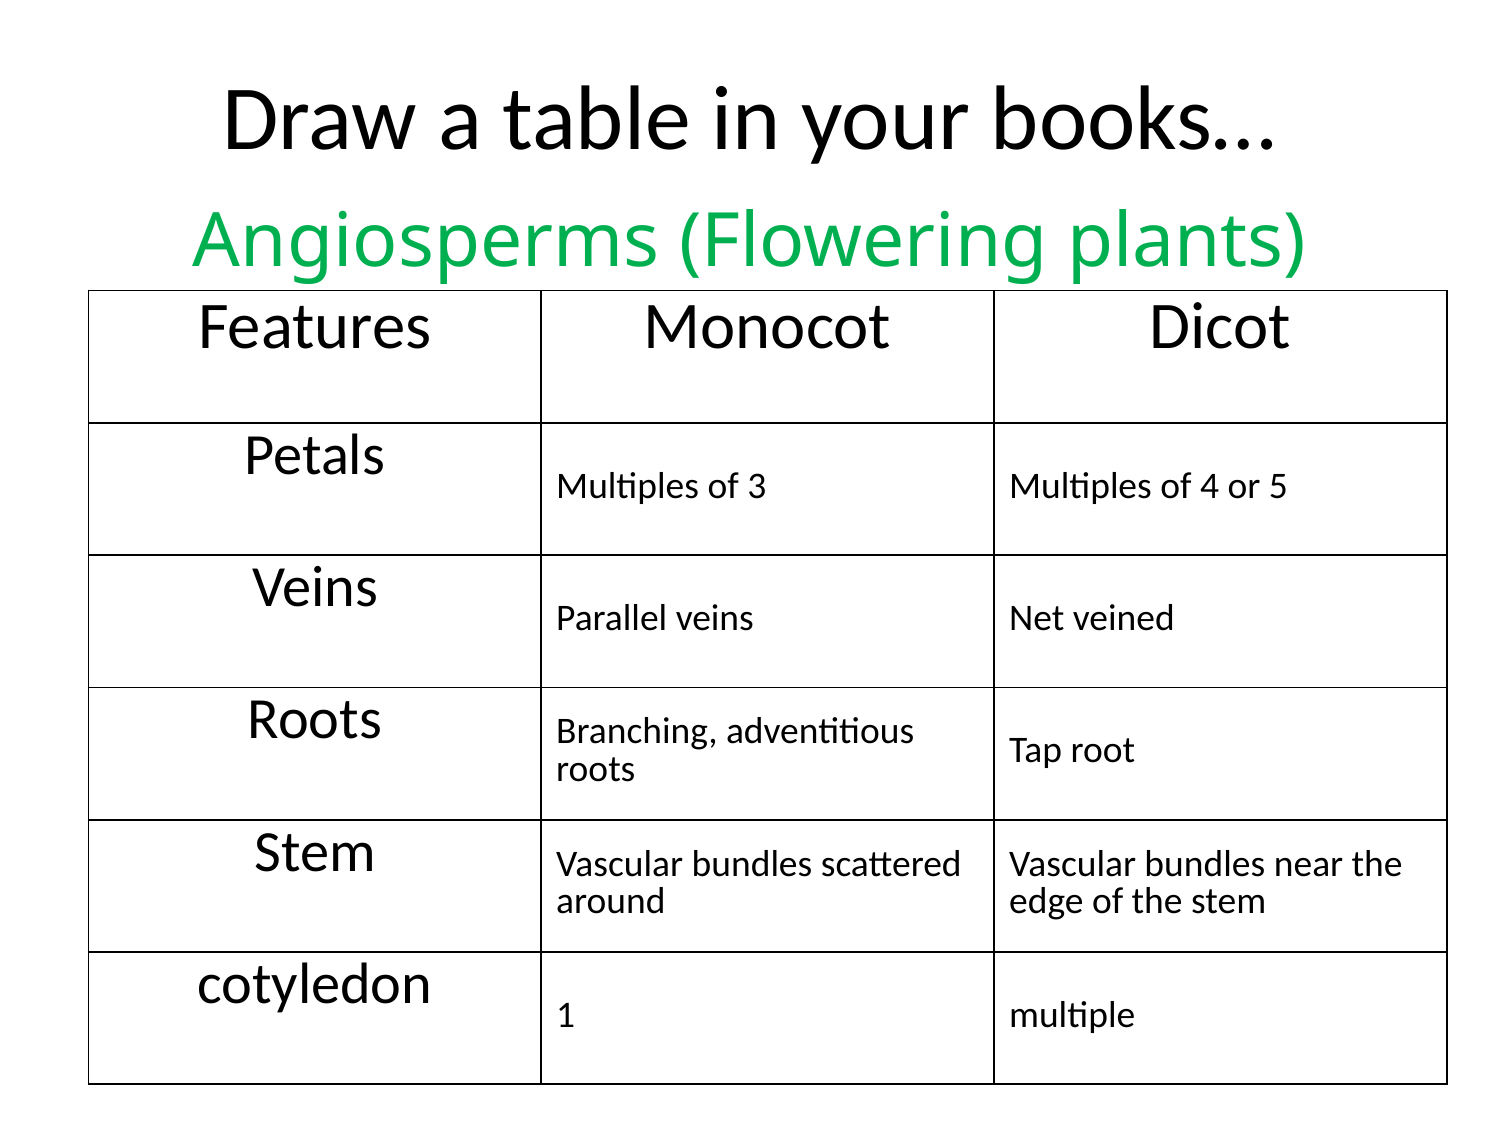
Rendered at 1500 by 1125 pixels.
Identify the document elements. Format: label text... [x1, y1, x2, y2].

table_cell Multiples of 3 [542, 424, 993, 554]
table_header Monocot [542, 291, 993, 422]
table_cell Parallel veins [542, 556, 993, 687]
table_cell Vascular bundles scattered around [542, 821, 993, 951]
text_box Angiosperms (Flowering plants) [147, 184, 1353, 290]
table_cell Petals [89, 424, 540, 554]
table_cell Stem [89, 821, 540, 951]
table_header Dicot [995, 291, 1446, 422]
table_cell Vascular bundles near the edge of the stem [995, 821, 1446, 951]
table_cell Net veined [995, 556, 1446, 687]
table_header Features [89, 291, 540, 422]
table_cell Multiples of 4 or 5 [995, 424, 1446, 554]
table_cell cotyledon [89, 953, 540, 1083]
table_cell 1 [542, 953, 993, 1083]
table_cell Branching, adventitious roots [542, 688, 993, 819]
table_cell multiple [995, 953, 1446, 1083]
table_cell Tap root [995, 688, 1446, 819]
title Draw a table in your books… [75, 19, 1425, 207]
table_cell Veins [89, 556, 540, 687]
table_cell Roots [89, 688, 540, 819]
